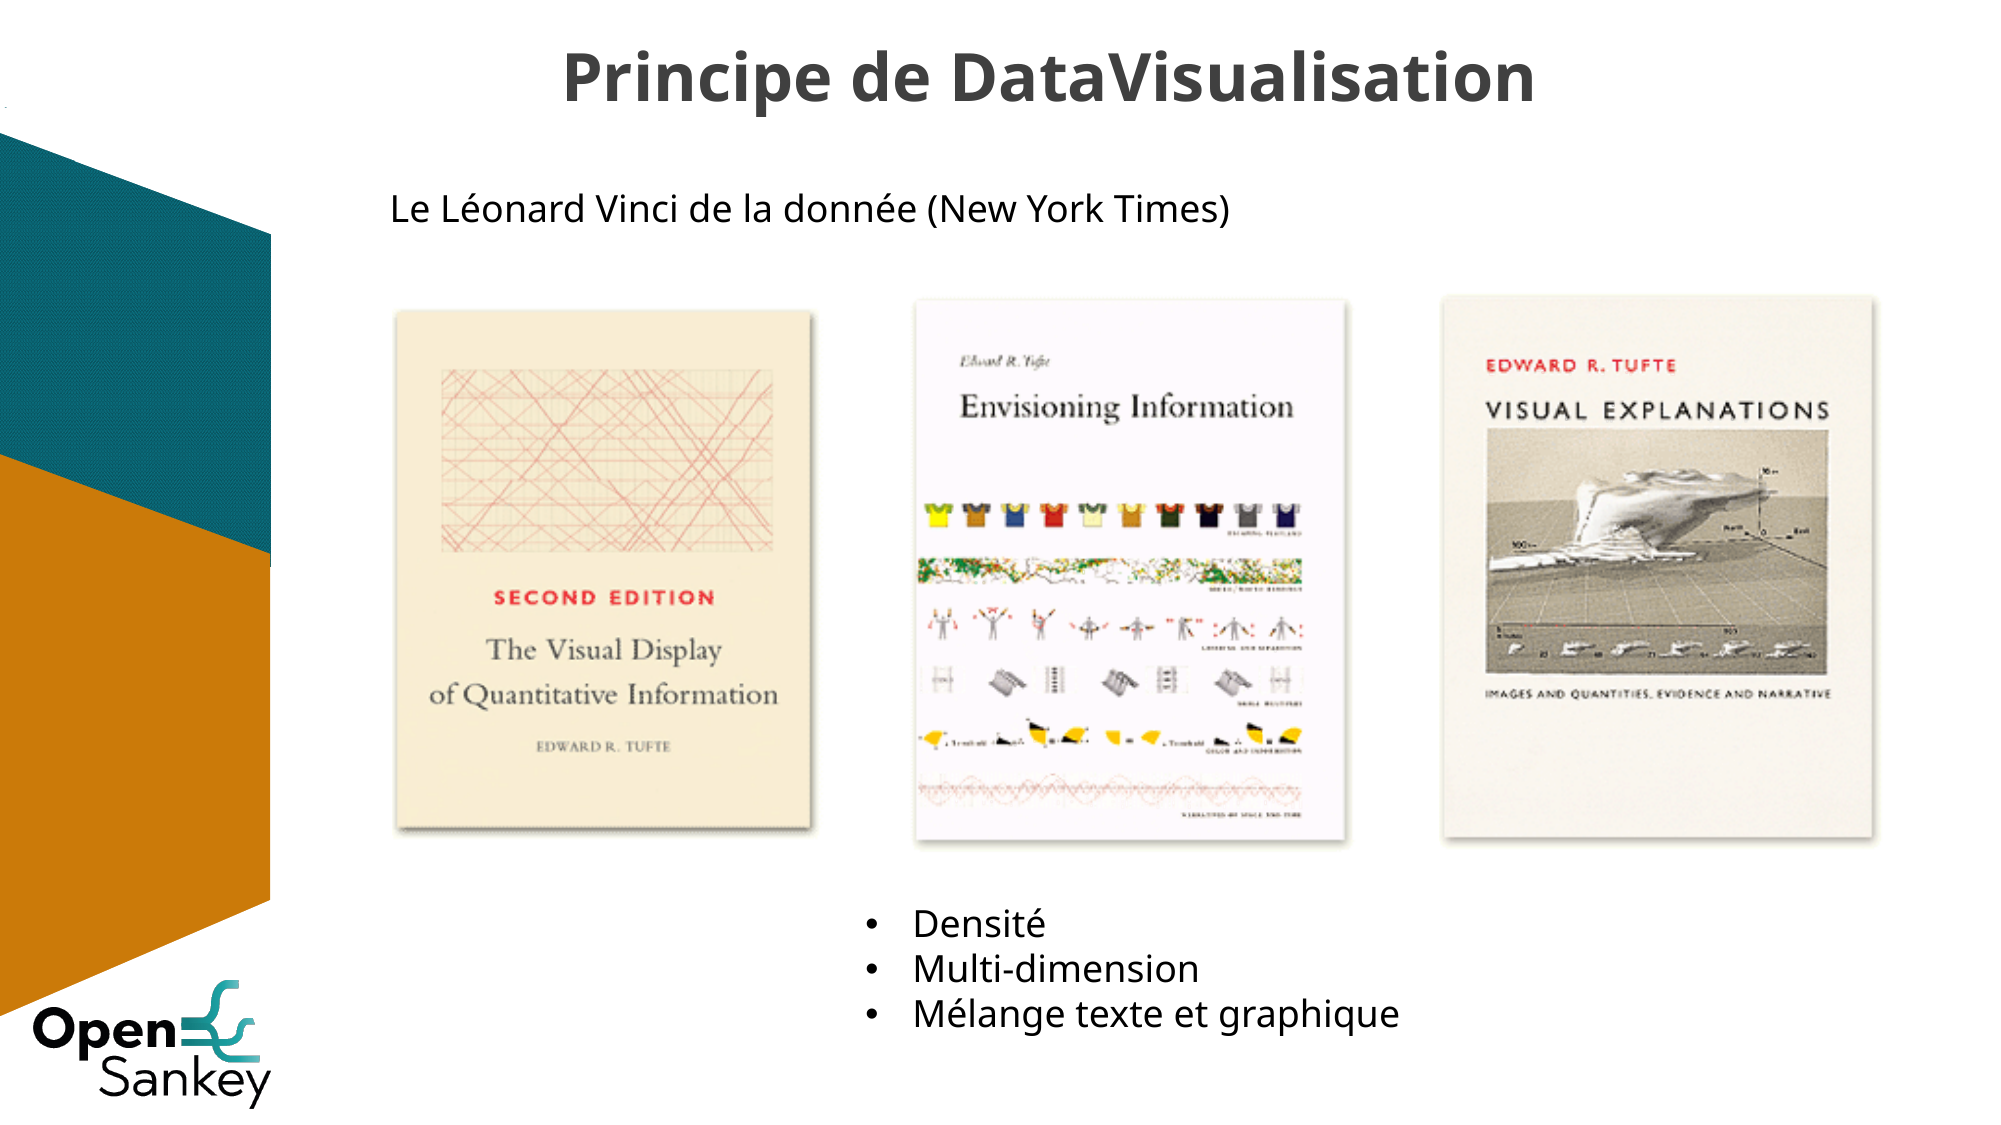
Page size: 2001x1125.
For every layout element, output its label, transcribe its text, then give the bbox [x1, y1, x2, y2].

picture [1439, 290, 1884, 900]
picture [909, 293, 1357, 856]
text_box Principe de DataVisualisation [558, 43, 1541, 116]
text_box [0, 94, 370, 1125]
picture [392, 294, 827, 843]
text_box Le Léonard Vinci de la donnée (New York Times) [374, 177, 1282, 238]
text_box Densité Multi-dimension Mélange texte et graphique [850, 893, 1541, 1043]
